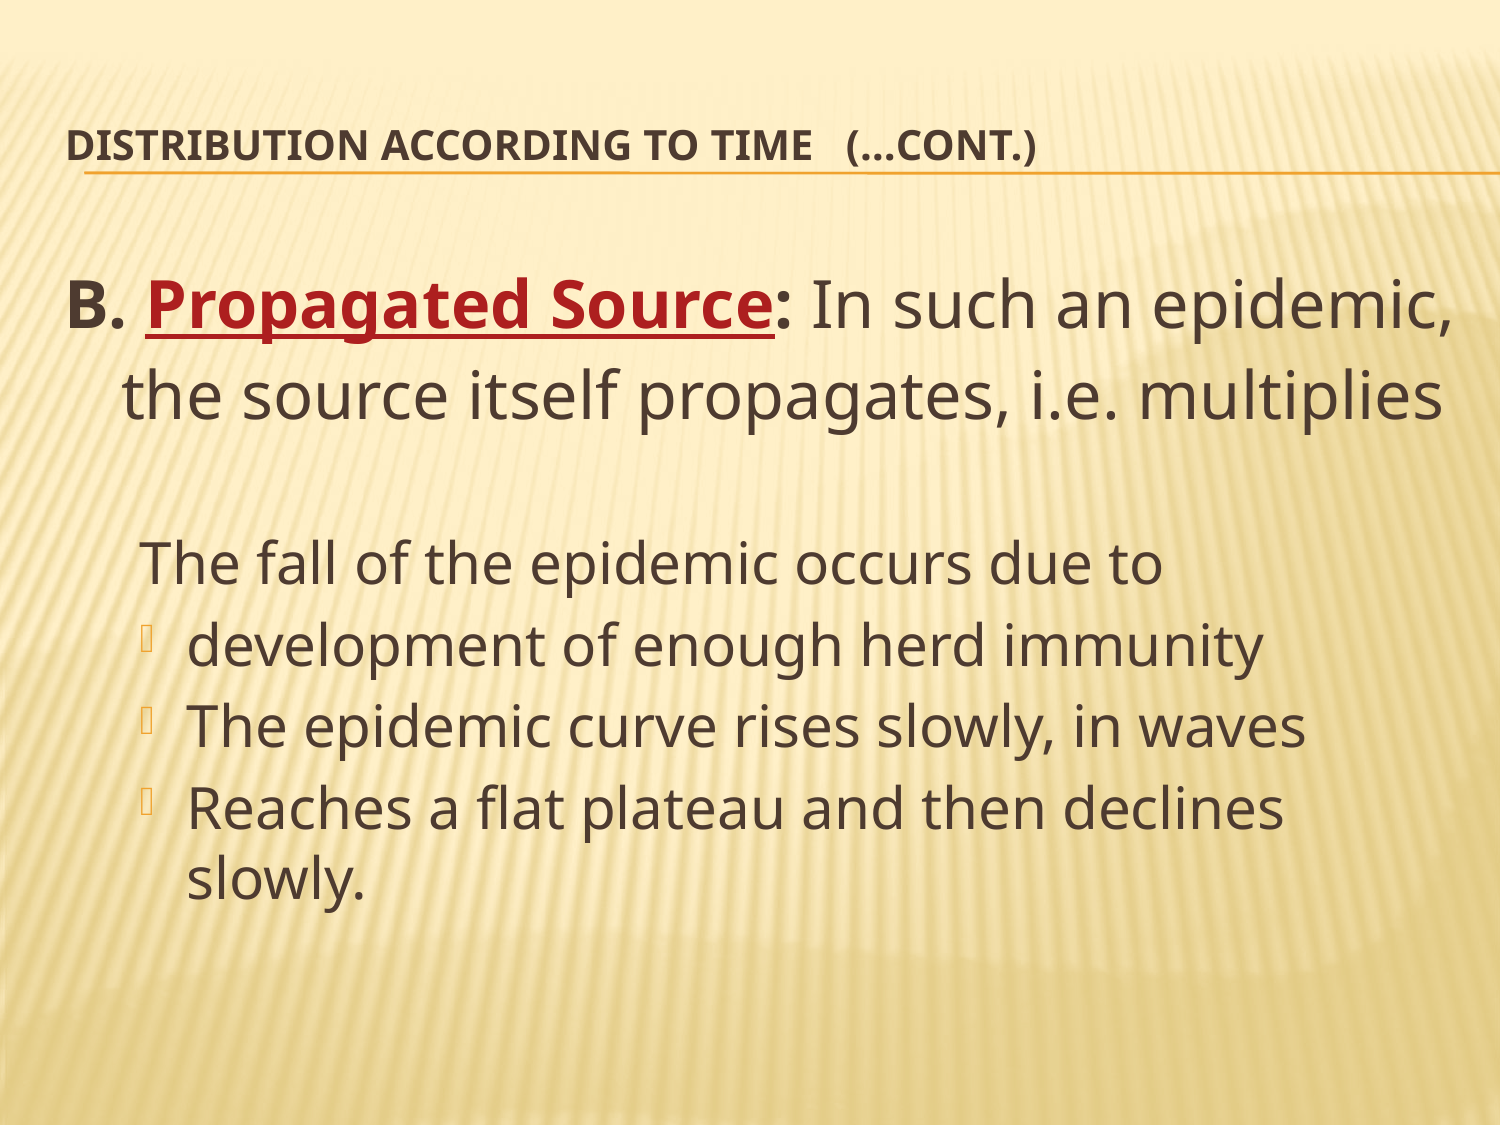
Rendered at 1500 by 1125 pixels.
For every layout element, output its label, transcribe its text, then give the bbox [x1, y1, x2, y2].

list B. Propagated Source: In such an epidemic, the source itself propagates, i.e. multiplies The fall of the epidemic occurs due to development of enough herd immunity The epidemic curve rises slowly, in waves Reaches a flat plateau and then declines slowly. [50, 254, 1475, 998]
title Distribution According to Time (…Cont.) [50, 75, 1475, 213]
